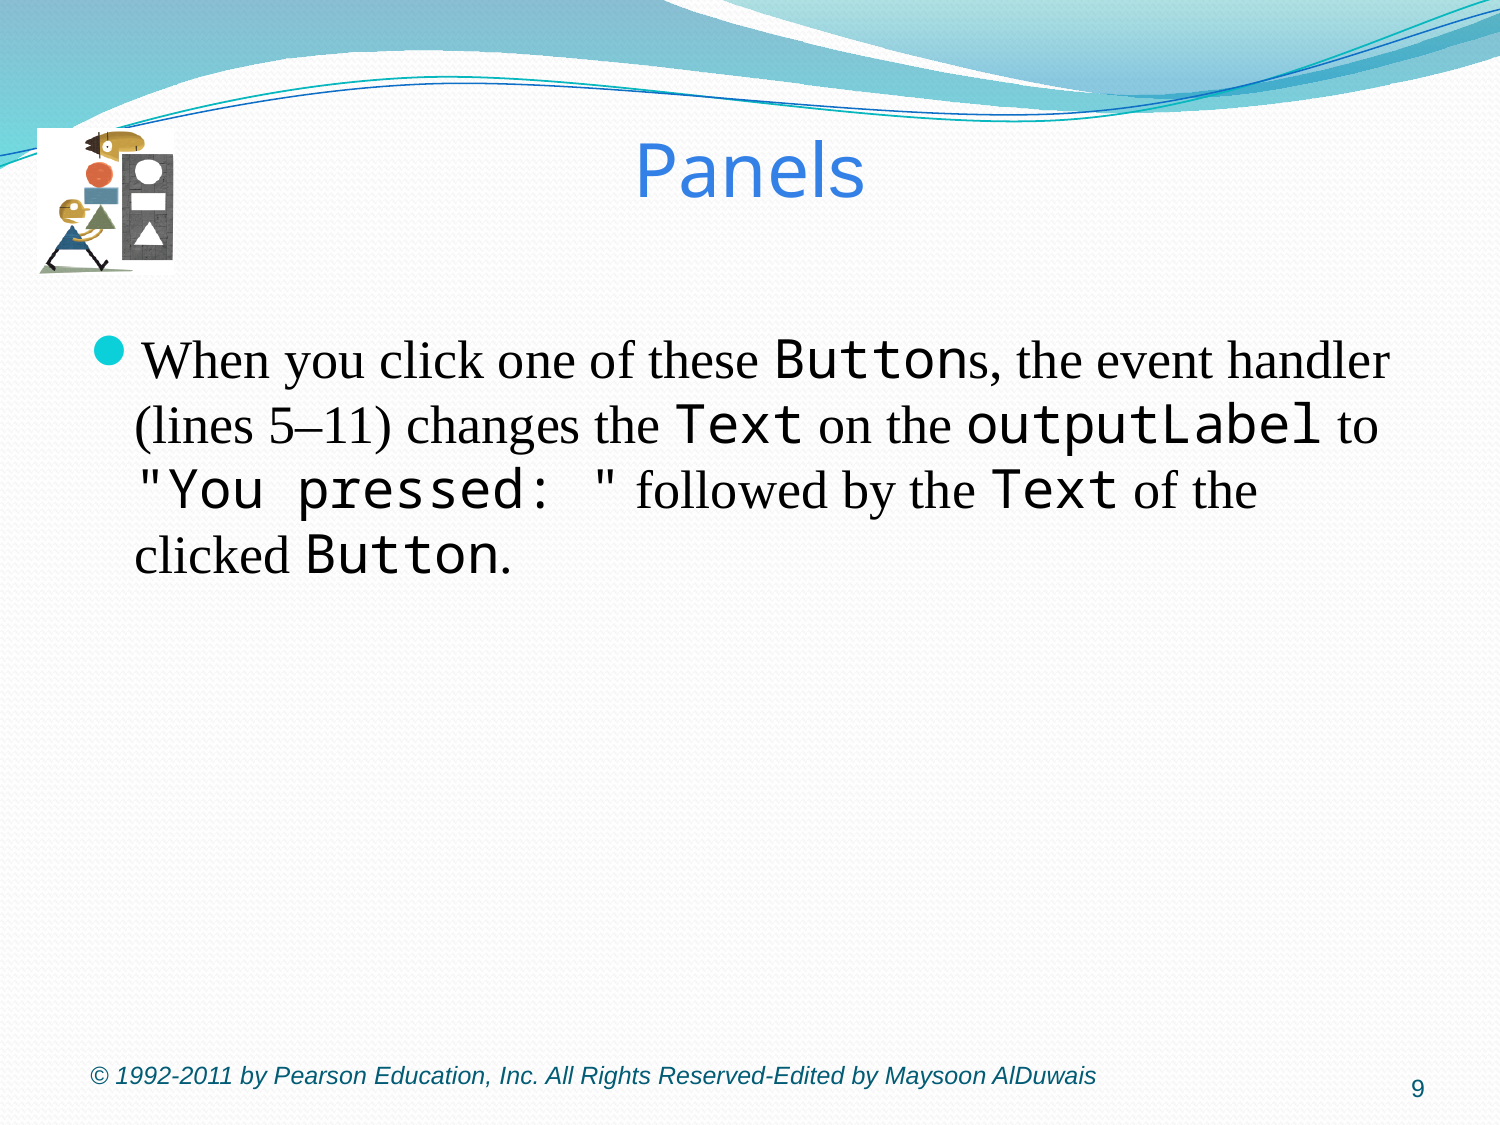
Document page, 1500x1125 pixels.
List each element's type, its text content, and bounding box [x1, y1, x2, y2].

title Panels [75, 115, 1425, 303]
list When you click one of these Buttons, the event handler (lines 5–11) changes the Text on the outputLabel to "You pressed: " followed by the Text of the clicked Button. [75, 317, 1425, 1038]
picture [37, 128, 75, 275]
slide_number 9 [1299, 1042, 1425, 1103]
footer © 1992-2011 by Pearson Education, Inc. All Rights Reserved-Edited by Maysoon AlDuwais [75, 1037, 1300, 1098]
